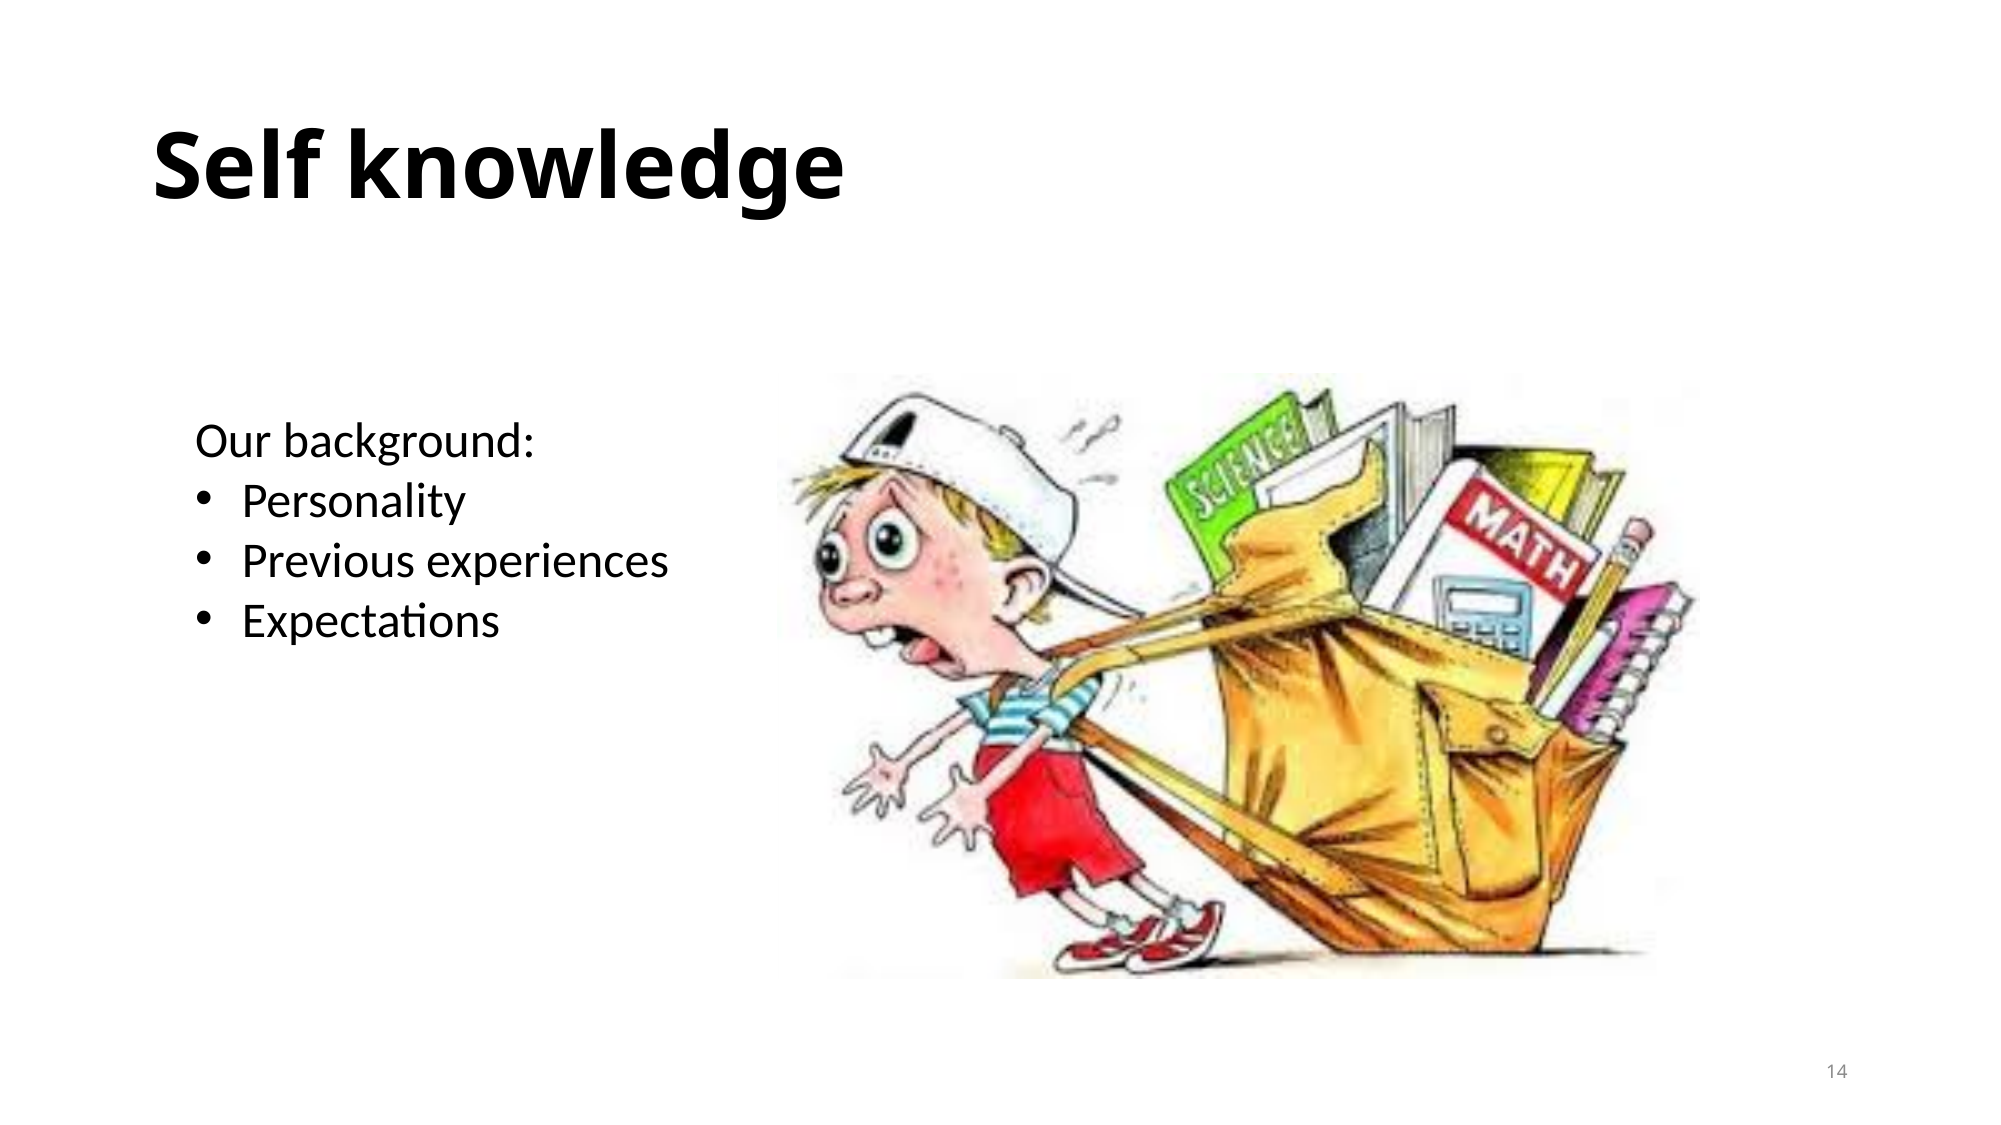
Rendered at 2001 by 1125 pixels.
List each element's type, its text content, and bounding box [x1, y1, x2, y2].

title Self knowledge [137, 59, 1863, 278]
picture [777, 373, 1700, 979]
text_box Our background: Personality Previous experiences Expectations [180, 399, 685, 715]
slide_number 14 [1412, 1042, 1863, 1103]
